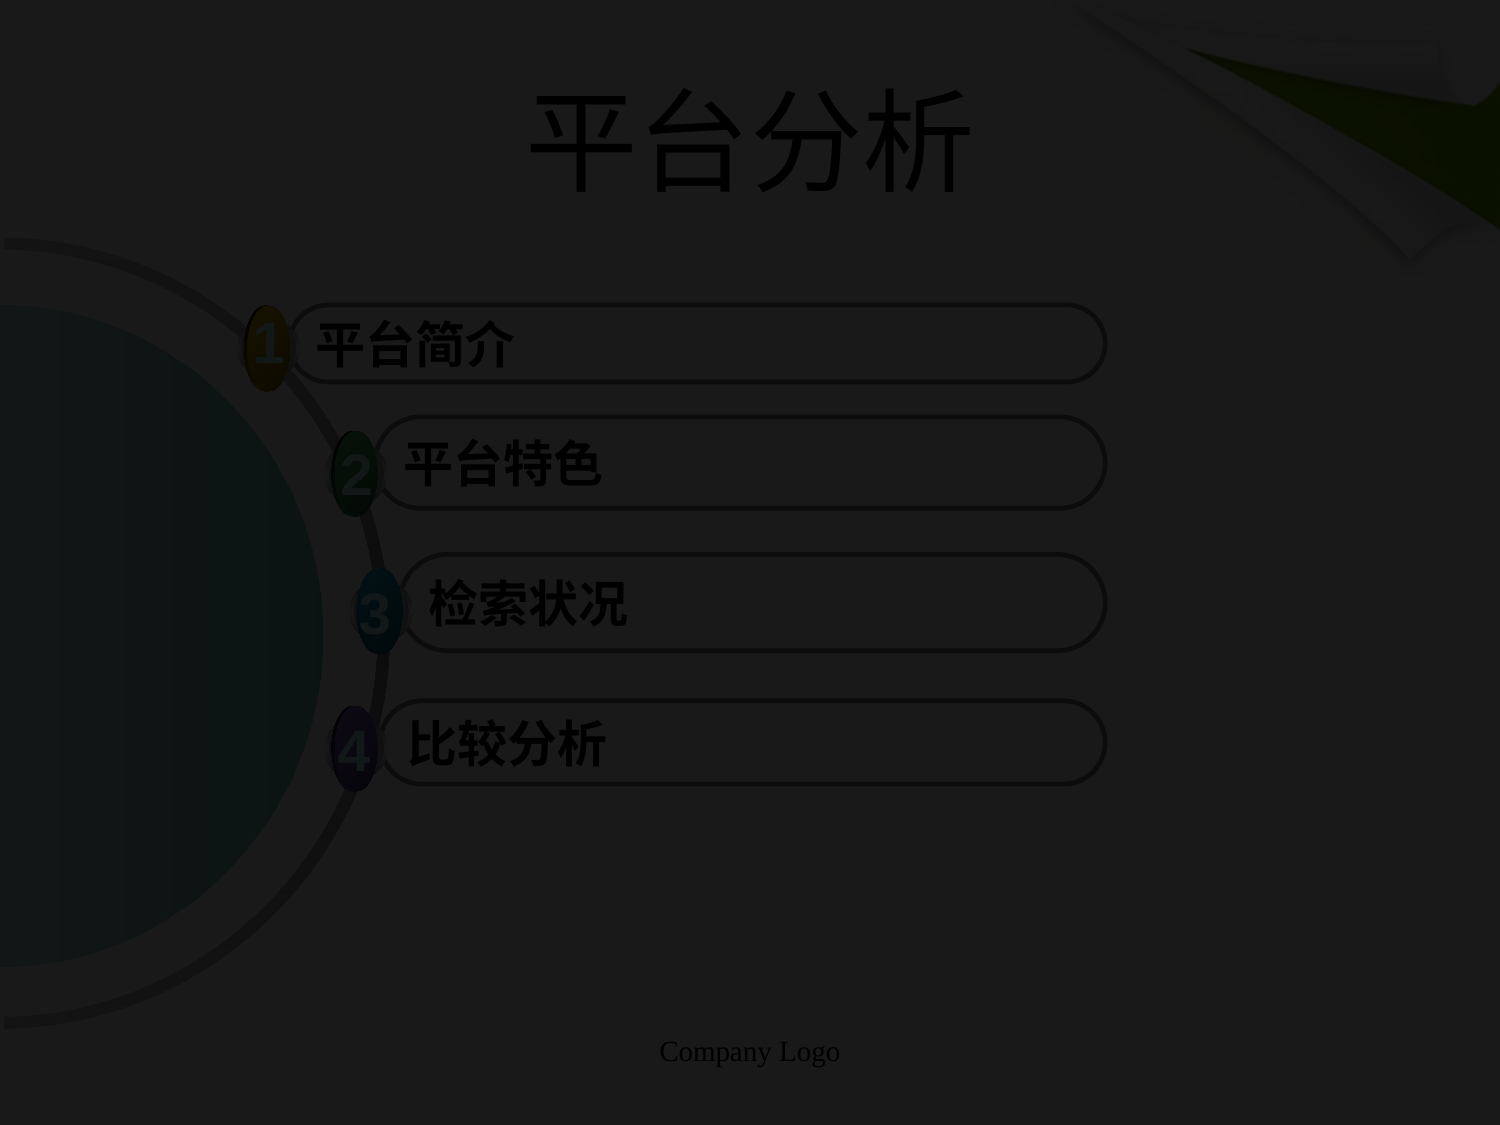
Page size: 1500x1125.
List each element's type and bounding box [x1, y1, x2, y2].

text_box [0, 0, 1500, 1125]
